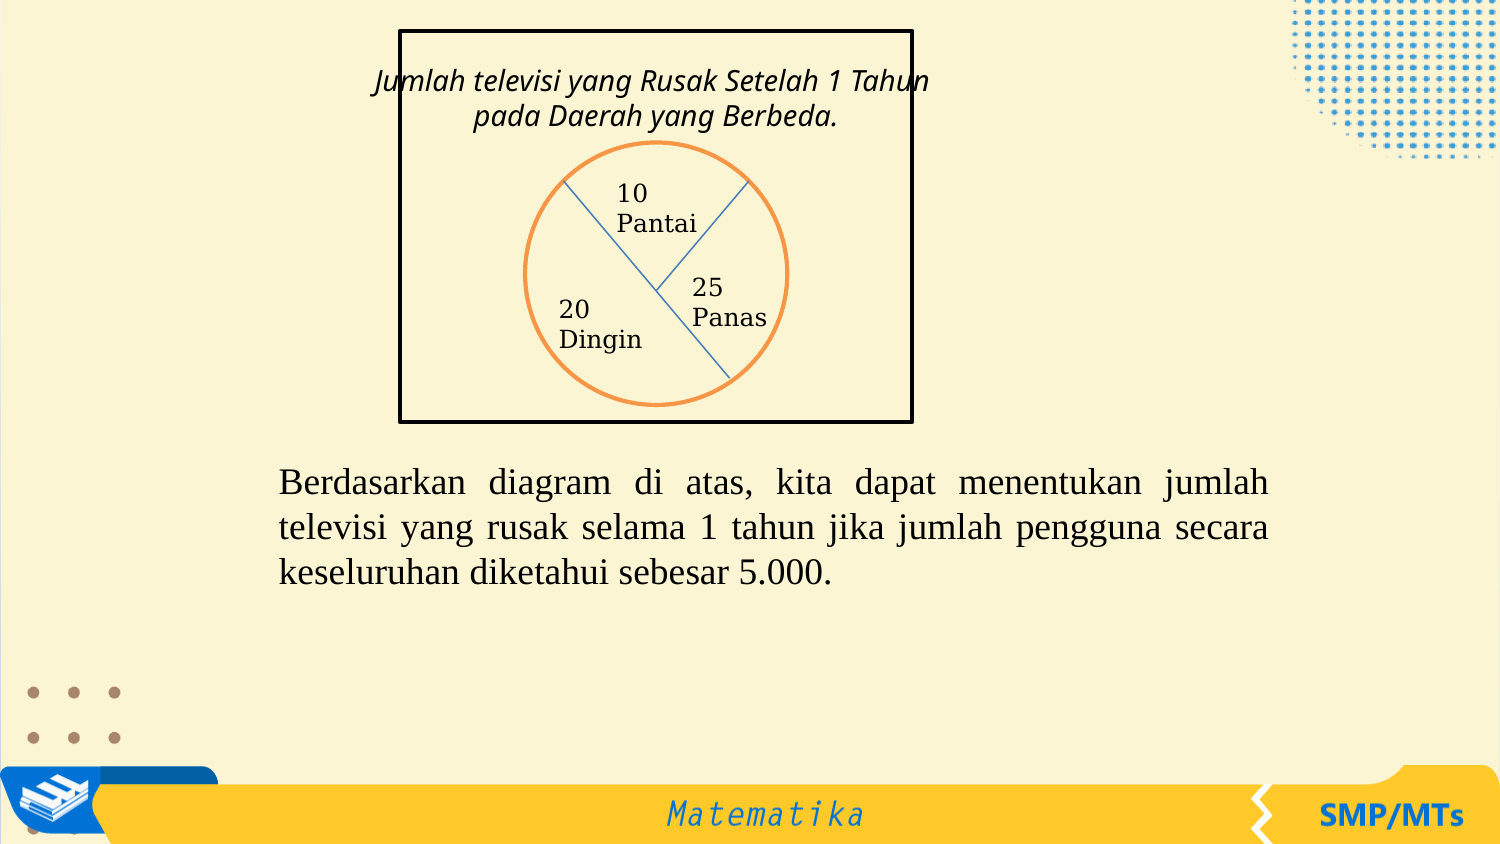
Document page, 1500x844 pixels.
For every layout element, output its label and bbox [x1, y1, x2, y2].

picture [0, 0, 1500, 844]
text_box [399, 30, 913, 423]
